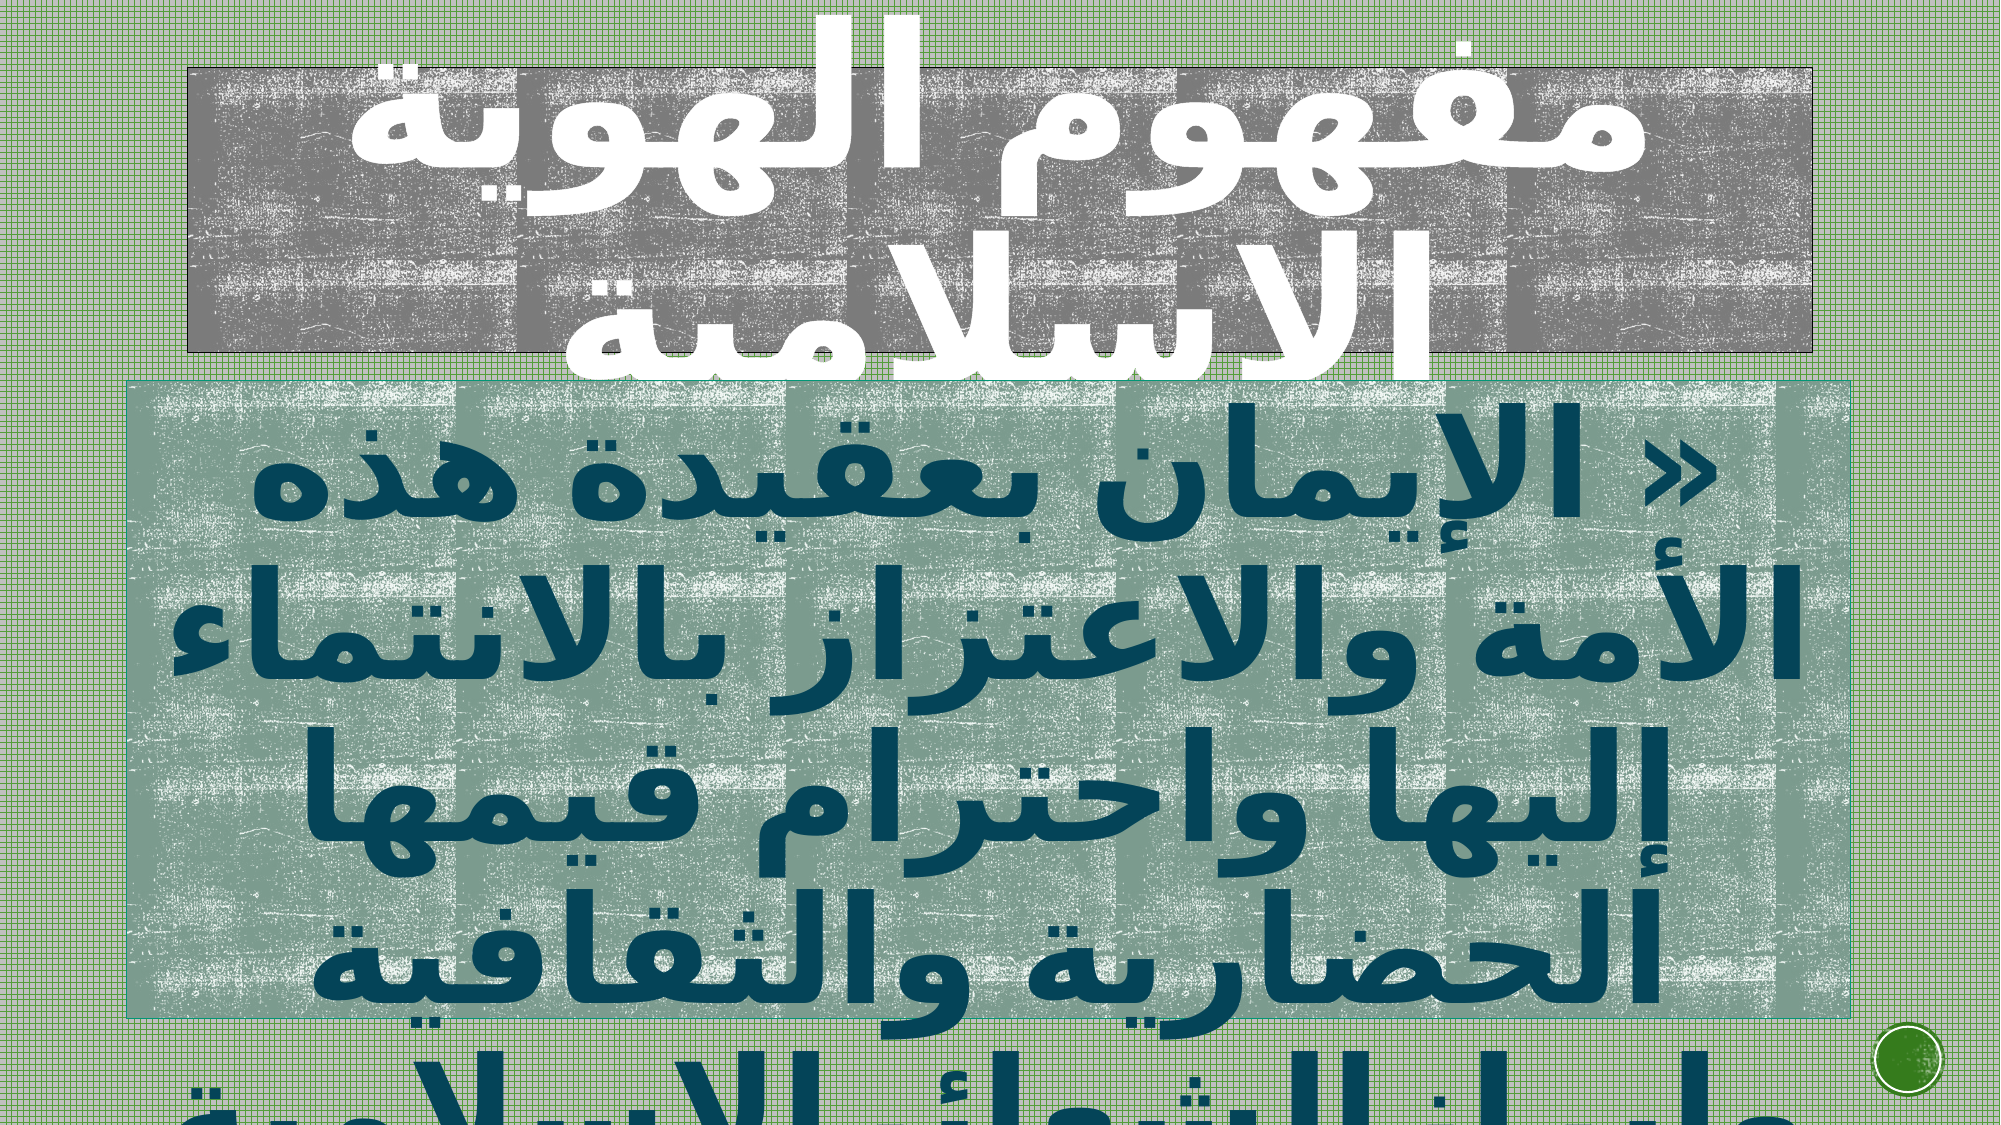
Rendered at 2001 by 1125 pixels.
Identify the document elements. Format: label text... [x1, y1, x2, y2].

title مفهوم الهوية الإسلامية [187, 67, 1813, 353]
list « الإيمان بعقيدة هذه الأمة والاعتزاز بالانتماء إليها واحترام قيمها الحضارية والثقافية وإبرازالشعائرالإسلامية والاعتزاز [126, 380, 1851, 1019]
